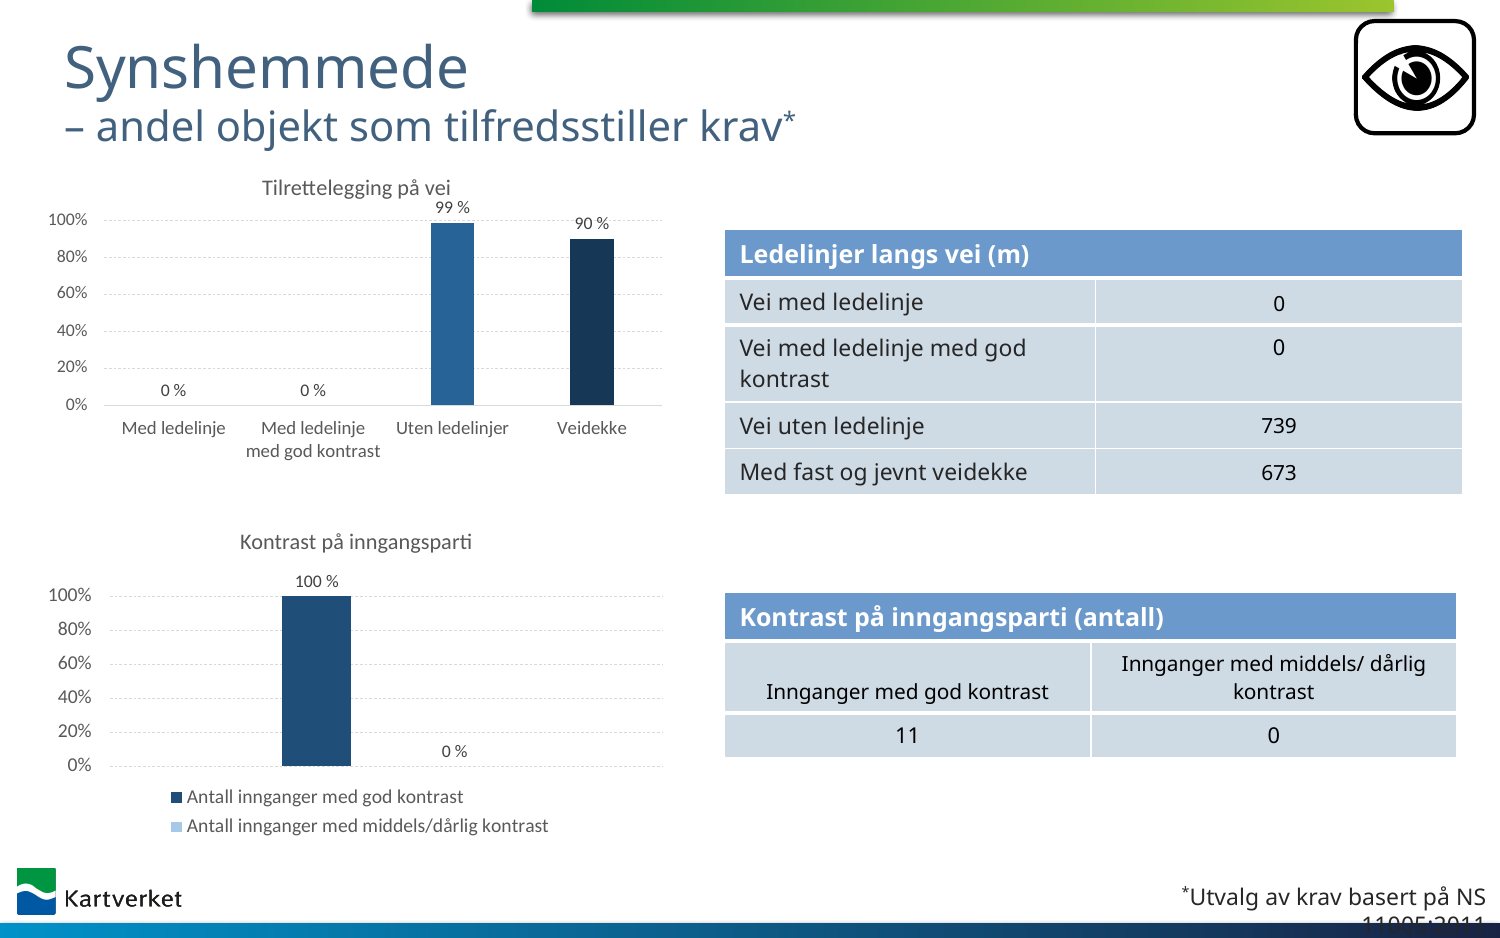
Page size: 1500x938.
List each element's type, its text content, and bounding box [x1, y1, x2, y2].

picture [41, 166, 673, 492]
table_cell 739 [1096, 403, 1462, 448]
table_cell 0 [1096, 280, 1462, 323]
text_box Synshemmede – andel objekt som tilfredsstiller krav* [49, 24, 1431, 158]
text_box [1355, 20, 1475, 134]
picture [41, 520, 673, 846]
table_cell Vei med ledelinje [725, 280, 1095, 323]
table_cell Med fast og jevnt veidekke [725, 449, 1095, 494]
table_cell 673 [1096, 449, 1462, 494]
table_header Ledelinjer langs vei (m) [725, 230, 1462, 276]
table_cell Innganger med middels/ dårlig kontrast [1092, 643, 1456, 711]
table_cell 0 [1092, 715, 1456, 757]
table_cell Innganger med god kontrast [725, 643, 1090, 711]
table_cell 11 [725, 715, 1090, 757]
table_header Kontrast på inngangsparti (antall) [725, 593, 1456, 639]
table_cell Vei uten ledelinje [725, 403, 1095, 448]
table_cell Vei med ledelinje med god kontrast [725, 327, 1095, 401]
text_box *Utvalg av krav basert på NS 11005:2011 [1068, 873, 1500, 938]
table_cell 0 [1096, 327, 1462, 401]
